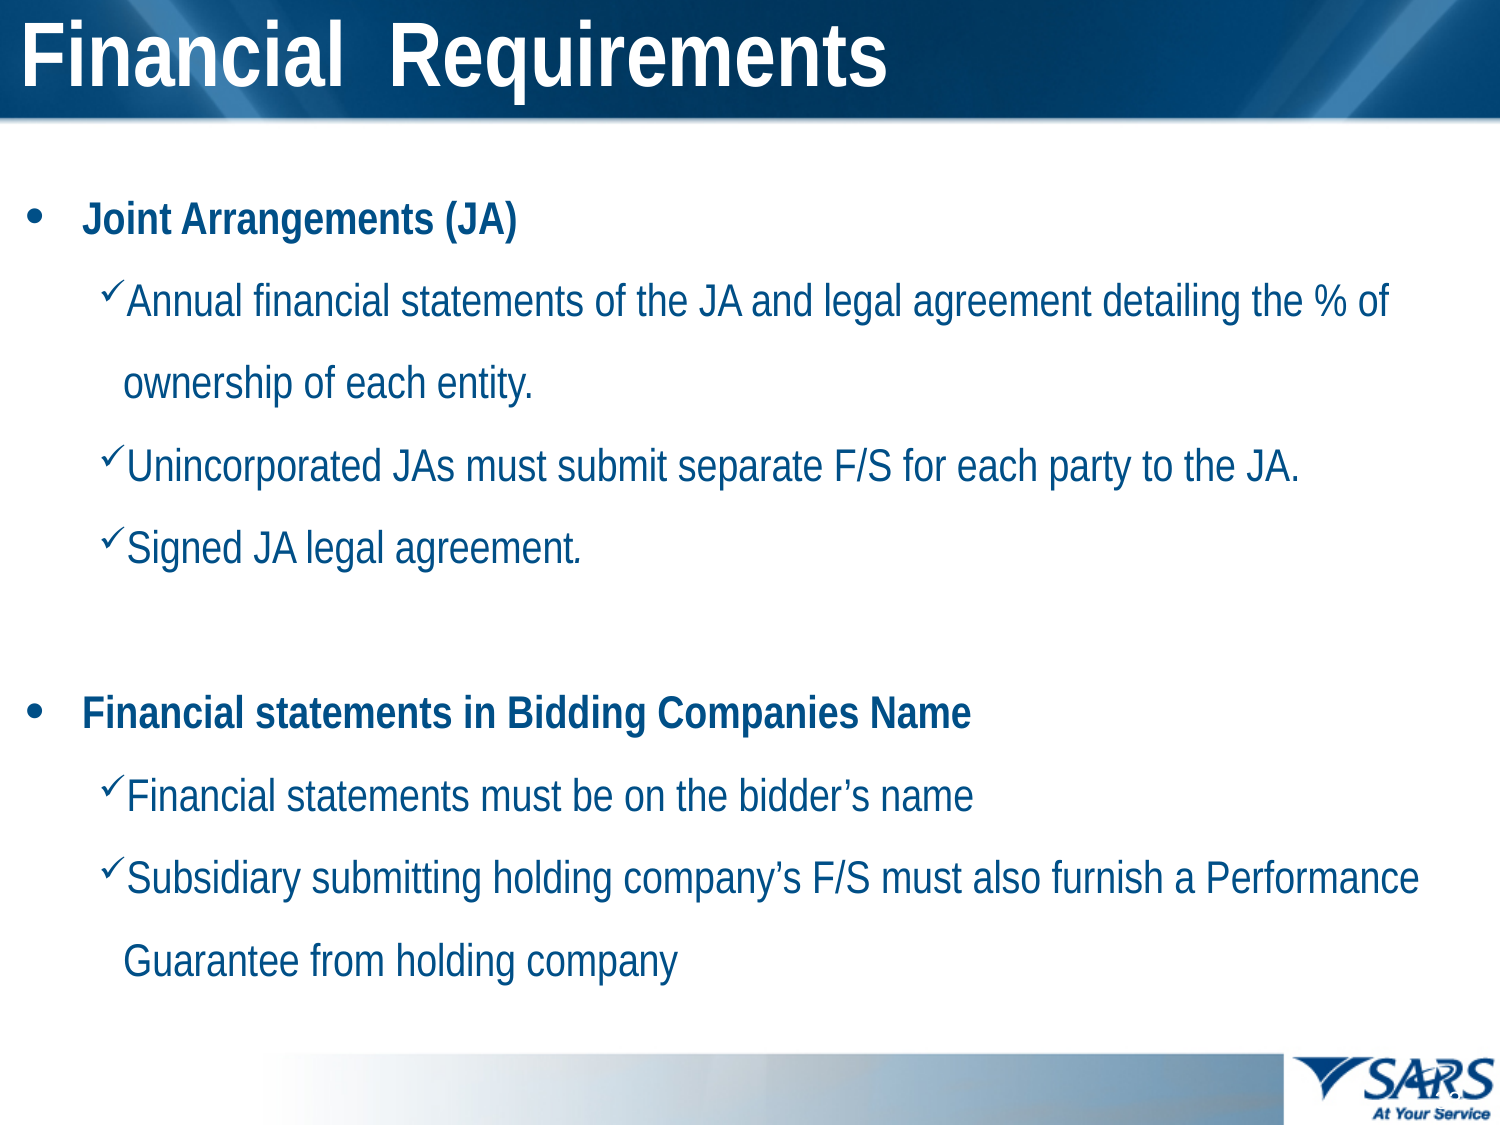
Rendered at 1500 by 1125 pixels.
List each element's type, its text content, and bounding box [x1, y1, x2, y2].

list Joint Arrangements (JA) Annual financial statements of the JA and legal agreement detailing the % of ownership of each entity. Unincorporated JAs must submit separate F/S for each party to the JA. Signed JA legal agreement. Financial statements in Bidding Companies Name Financial statements must be on the bidder’s name Subsidiary submitting holding company’s F/S must also furnish a Performance Guarantee from holding company [25, 160, 1498, 1125]
picture [0, 0, 1500, 1125]
title Financial Requirements [20, 2, 1493, 115]
slide_number 33 [1320, 1084, 1463, 1115]
